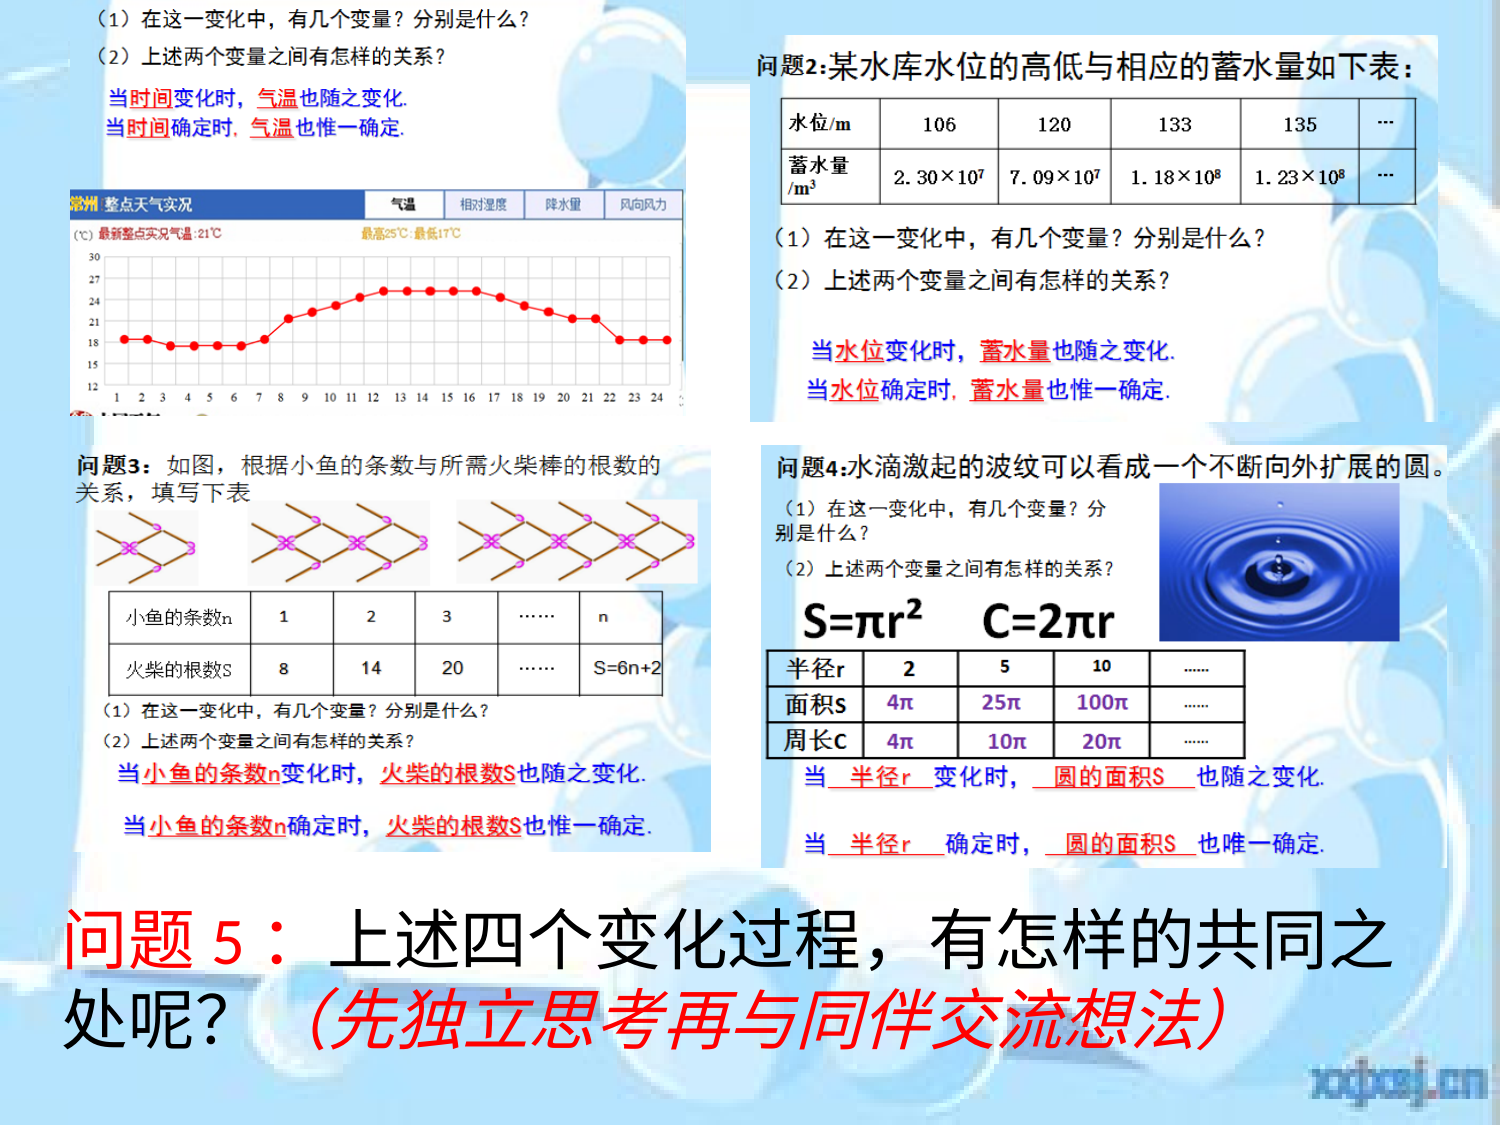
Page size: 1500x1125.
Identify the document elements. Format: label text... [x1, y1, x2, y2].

picture [0, 0, 1500, 1125]
text_box 问题5：上述四个变化过程，有怎样的共同之处呢？（先独立思考再与同伴交流想法） [46, 890, 1447, 1066]
